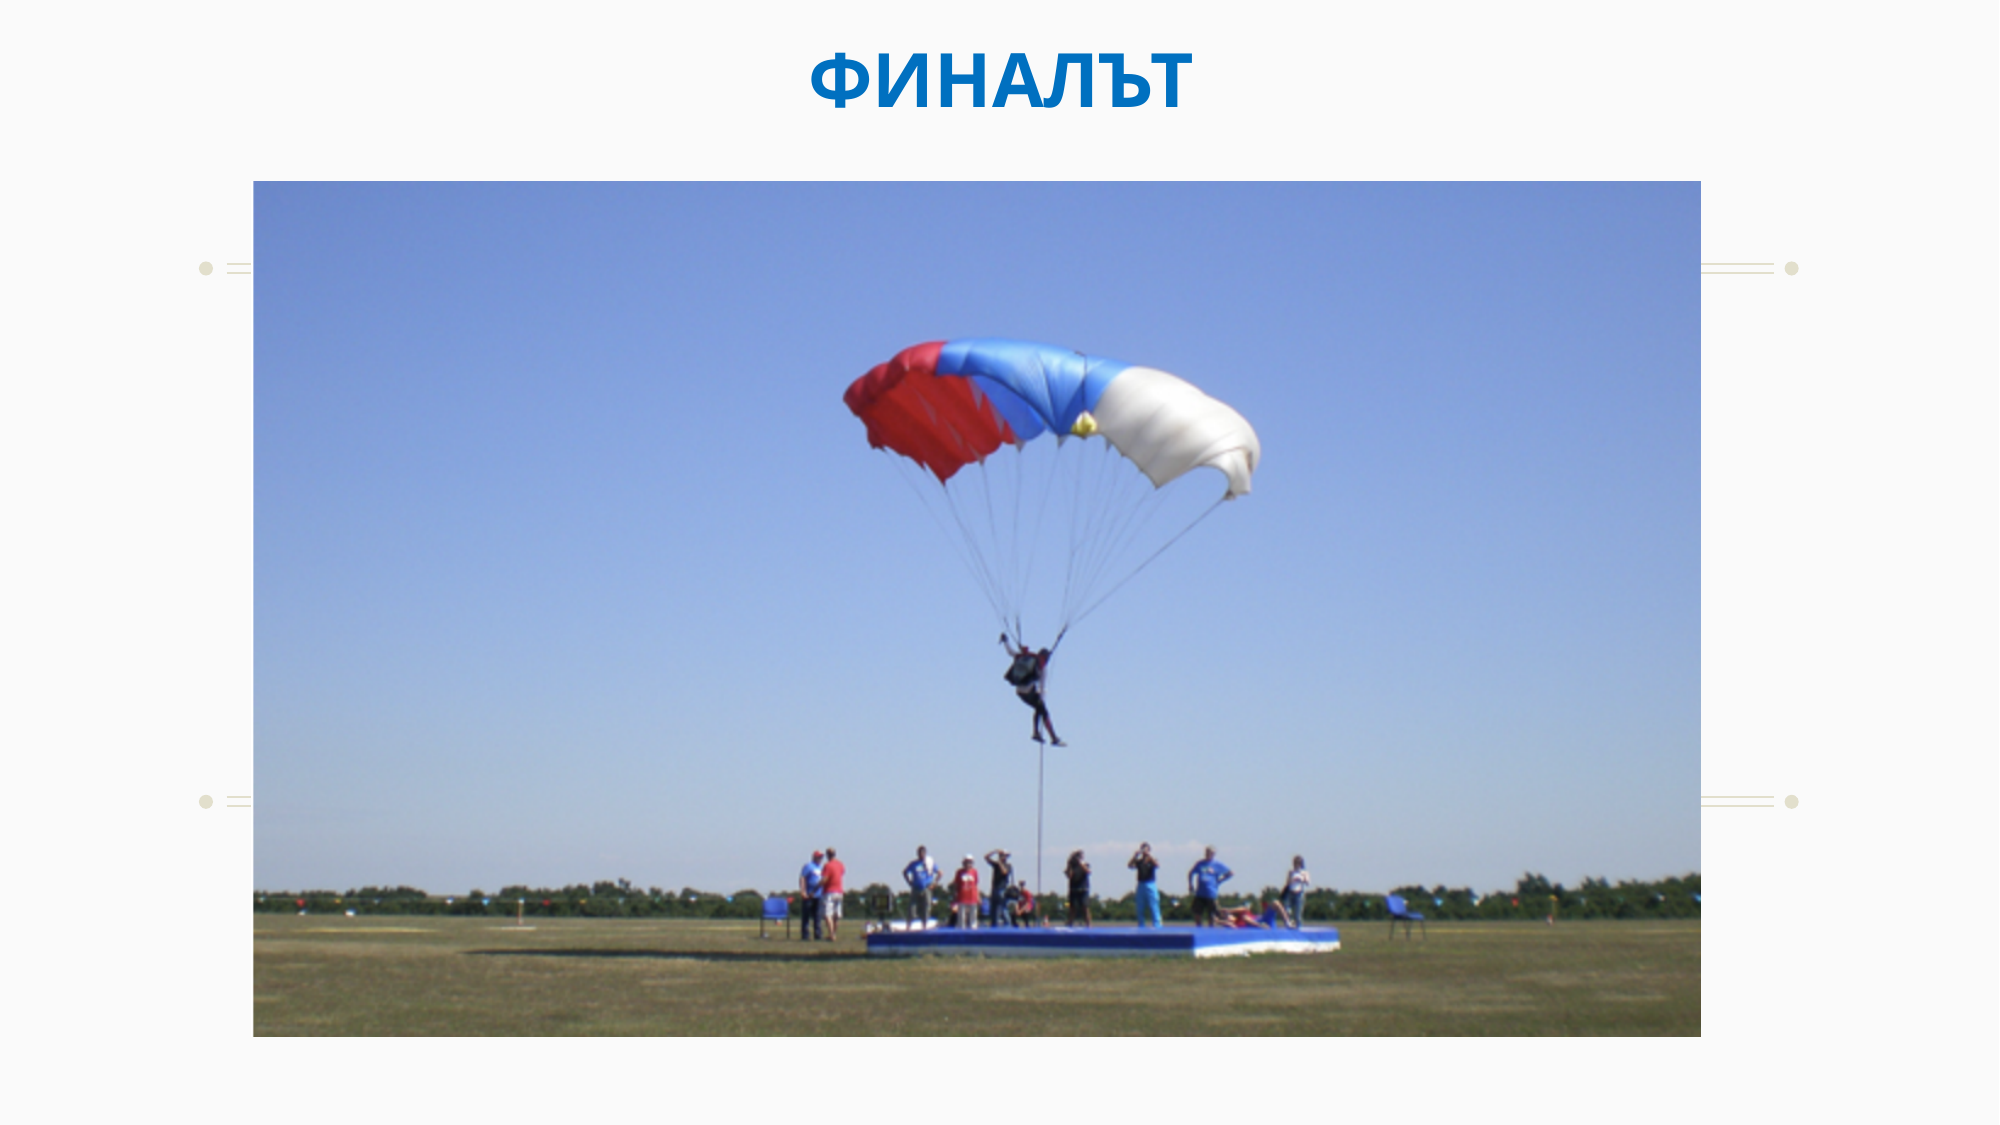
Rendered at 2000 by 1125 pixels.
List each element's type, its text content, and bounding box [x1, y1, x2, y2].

title ФИНАЛЪТ [3, 5, 2000, 130]
picture [251, 181, 1701, 1037]
